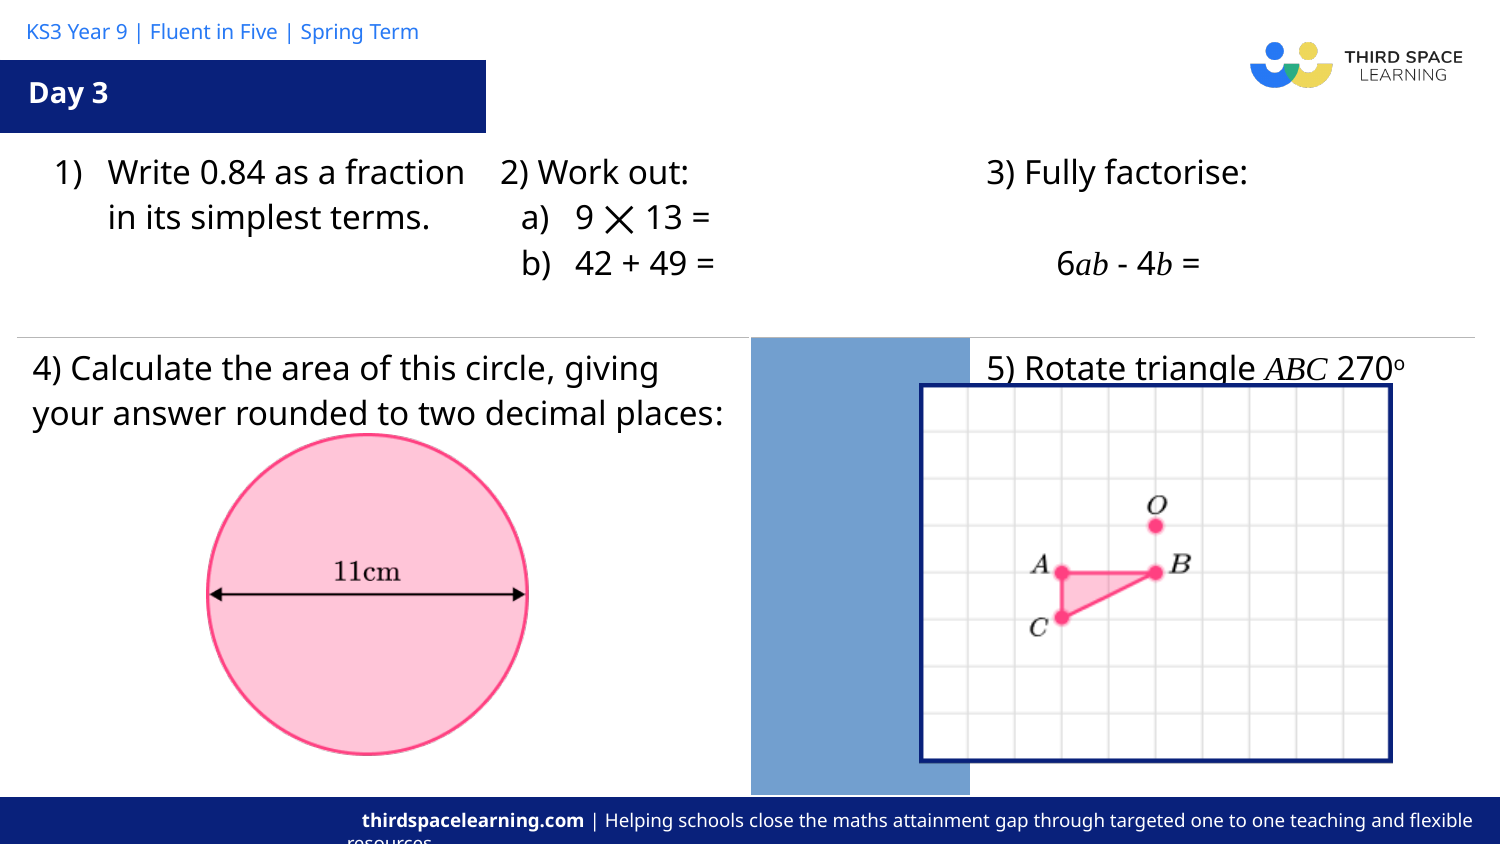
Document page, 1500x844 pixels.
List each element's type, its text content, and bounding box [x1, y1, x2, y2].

table_cell 5) Rotate triangle ABC 270o clockwise about point O. [972, 338, 1474, 794]
table_header 3) Fully factorise: 6ab - 4b = [972, 142, 1474, 337]
table_header 2) Work out: 9 ⨉ 13 = 42 + 49 = [486, 142, 970, 337]
picture [919, 383, 1393, 765]
table_cell 4) Calculate the area of this circle, giving your answer rounded to two decimal places: [19, 338, 749, 794]
picture [205, 433, 530, 757]
picture [1250, 33, 1465, 99]
table_header Write 0.84 as a fraction in its simplest terms. [19, 142, 484, 337]
text_box Day 3 [13, 59, 383, 125]
